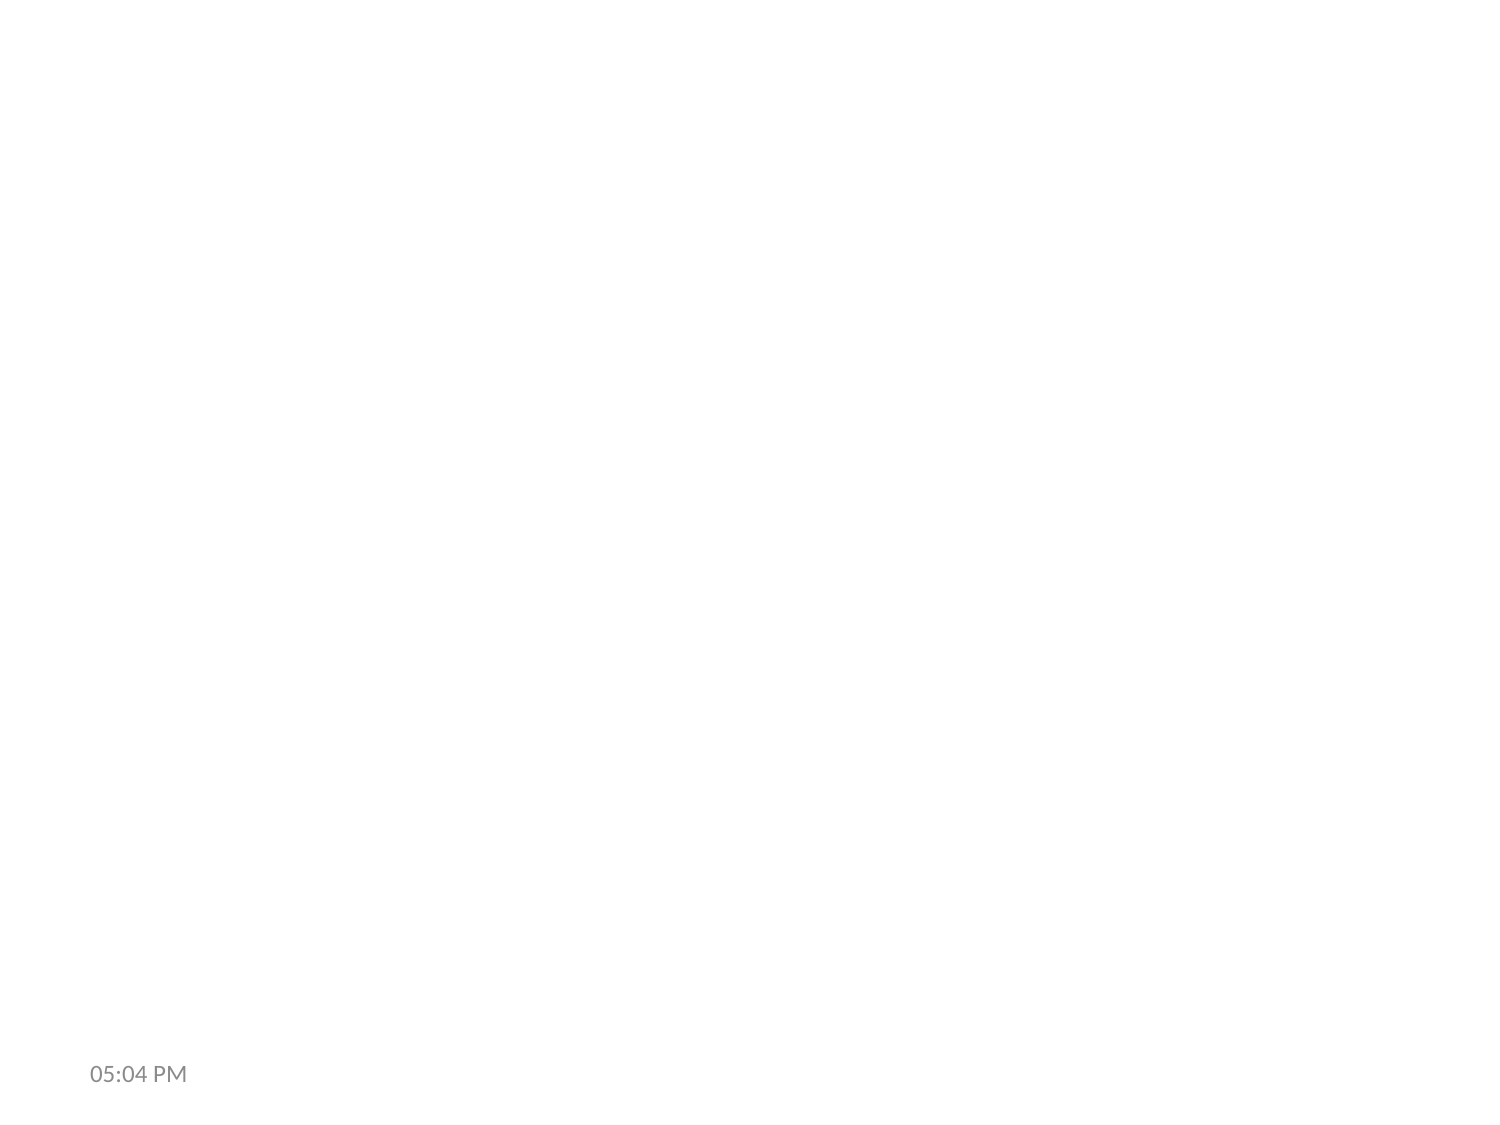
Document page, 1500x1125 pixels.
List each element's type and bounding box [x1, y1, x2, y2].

slide_number [75, 1042, 425, 1103]
